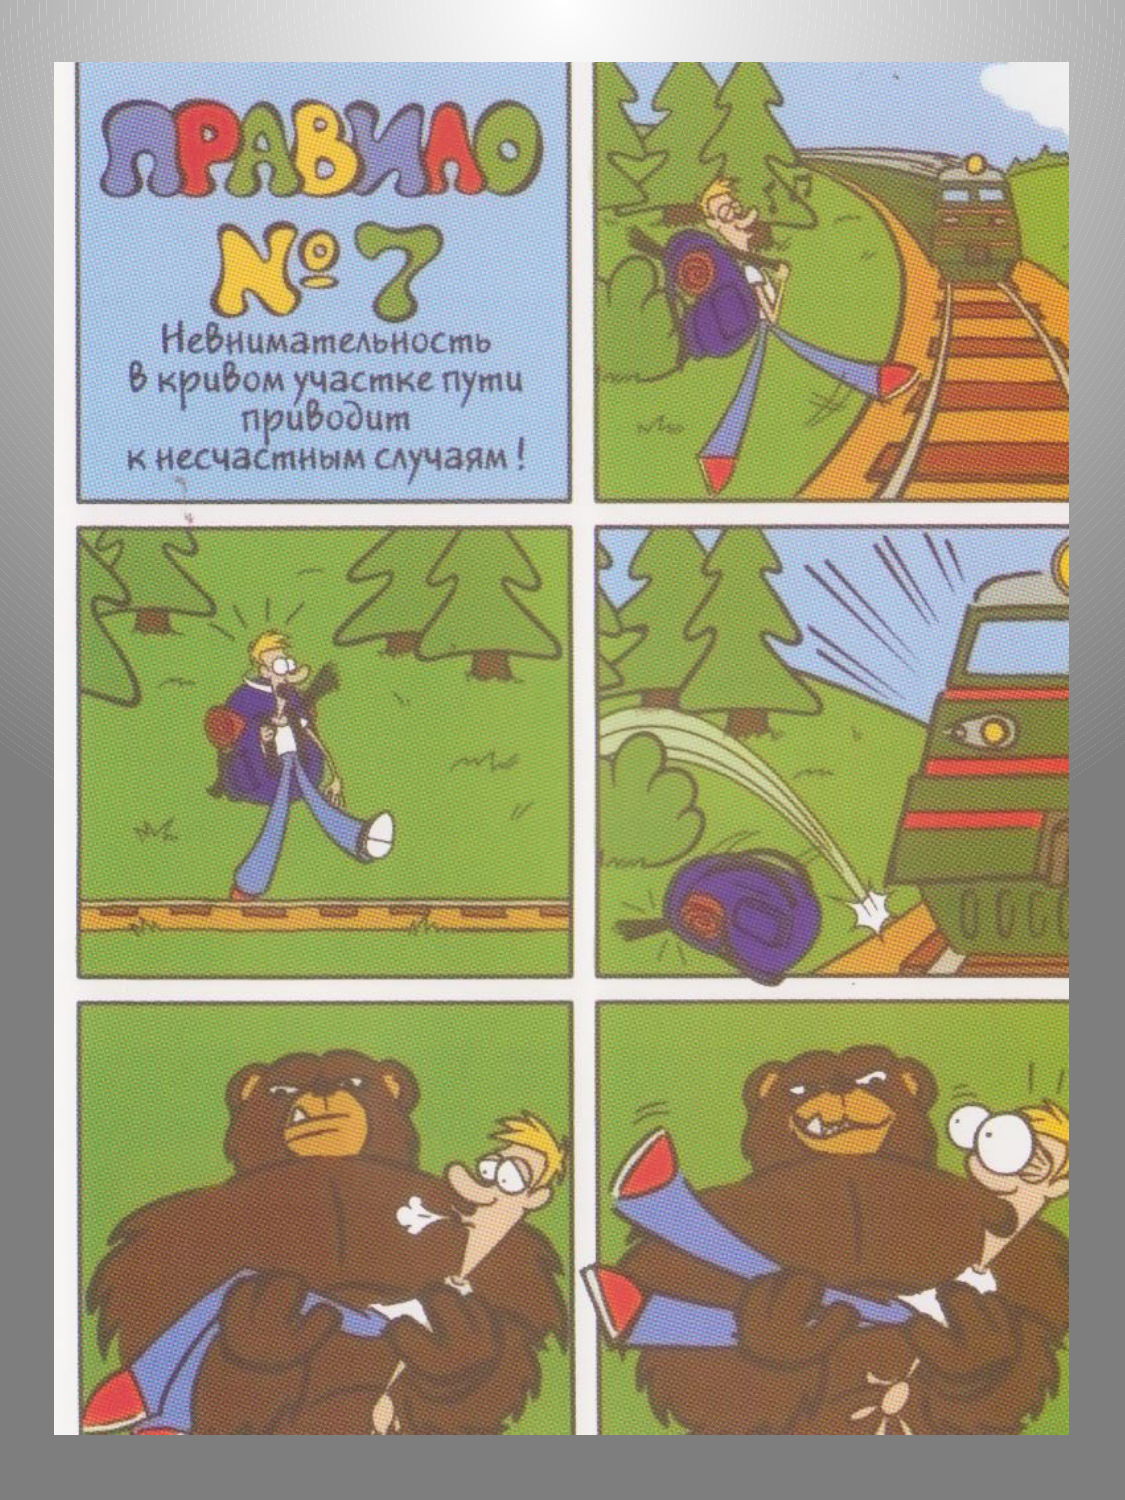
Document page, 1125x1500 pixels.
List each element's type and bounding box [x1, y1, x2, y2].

picture [54, 61, 1069, 1436]
